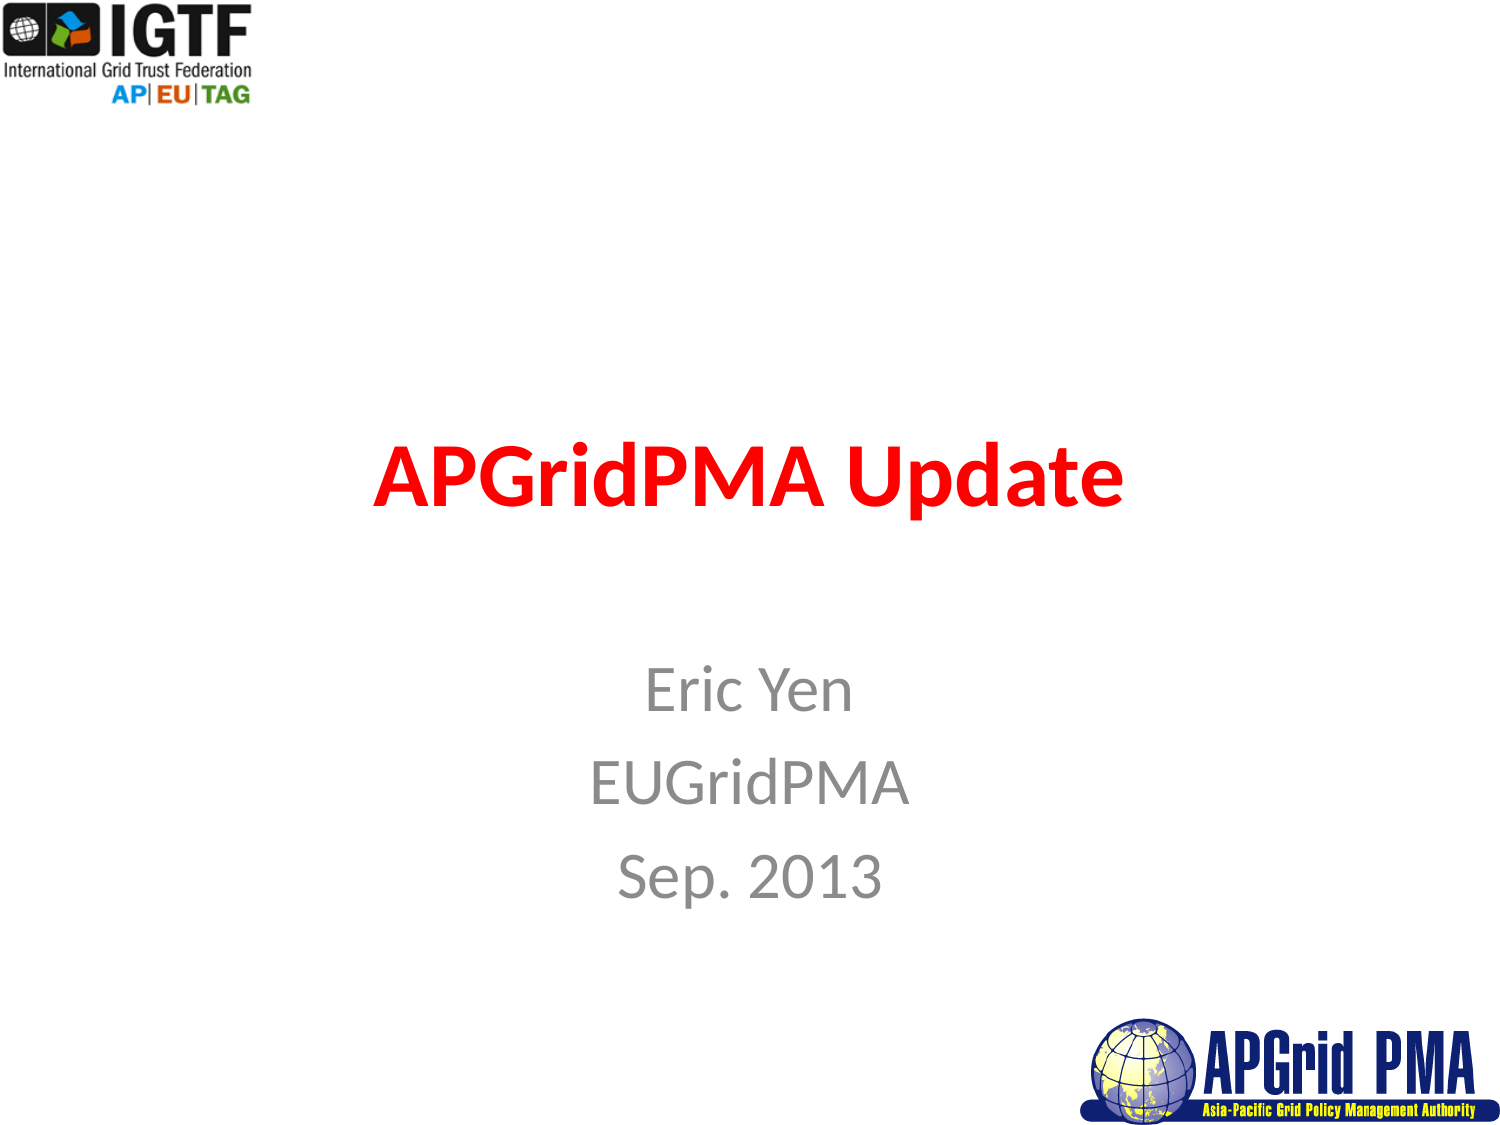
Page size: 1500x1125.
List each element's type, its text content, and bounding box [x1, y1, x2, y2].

picture [0, 0, 255, 108]
picture [1080, 1018, 1500, 1125]
title APGridPMA Update [112, 349, 1388, 591]
subtitle Eric Yen EUGridPMA Sep. 2013 [225, 637, 1275, 925]
